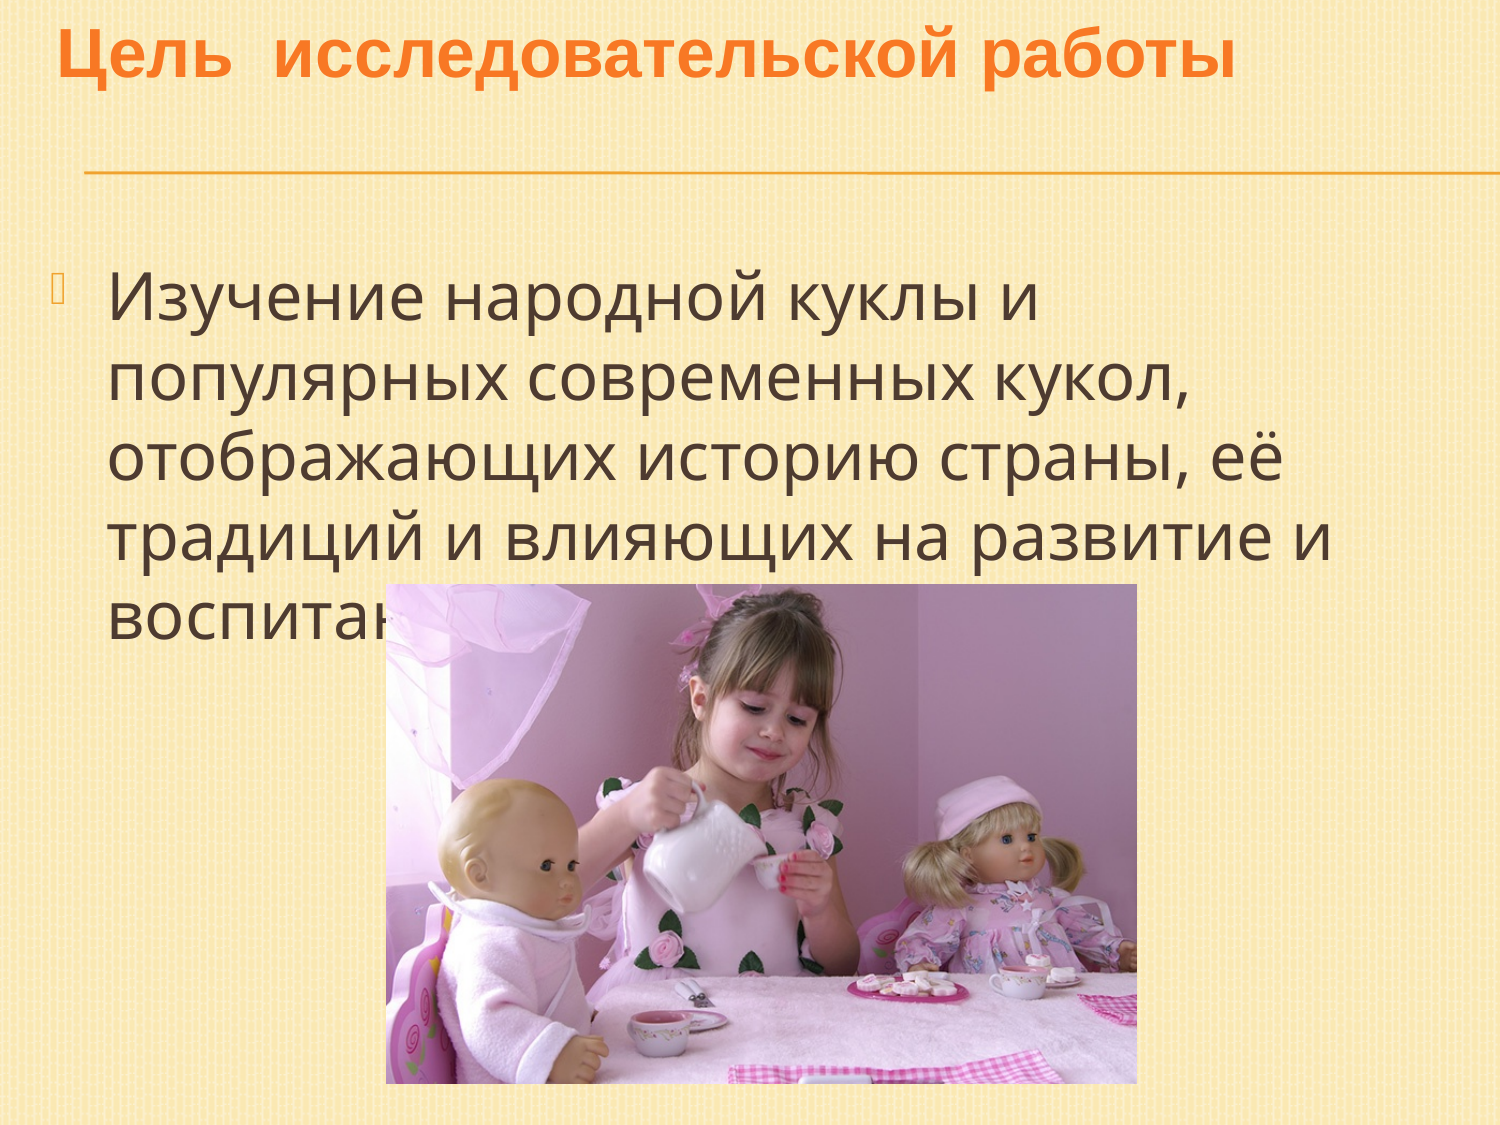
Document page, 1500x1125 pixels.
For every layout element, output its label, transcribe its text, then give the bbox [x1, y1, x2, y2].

list Изучение народной куклы и популярных современных кукол, отображающих историю страны, её традиций и влияющих на развитие и воспитание детей. [34, 245, 1461, 613]
title Цель исследовательской работы [0, 0, 1500, 176]
picture [386, 584, 1137, 1084]
